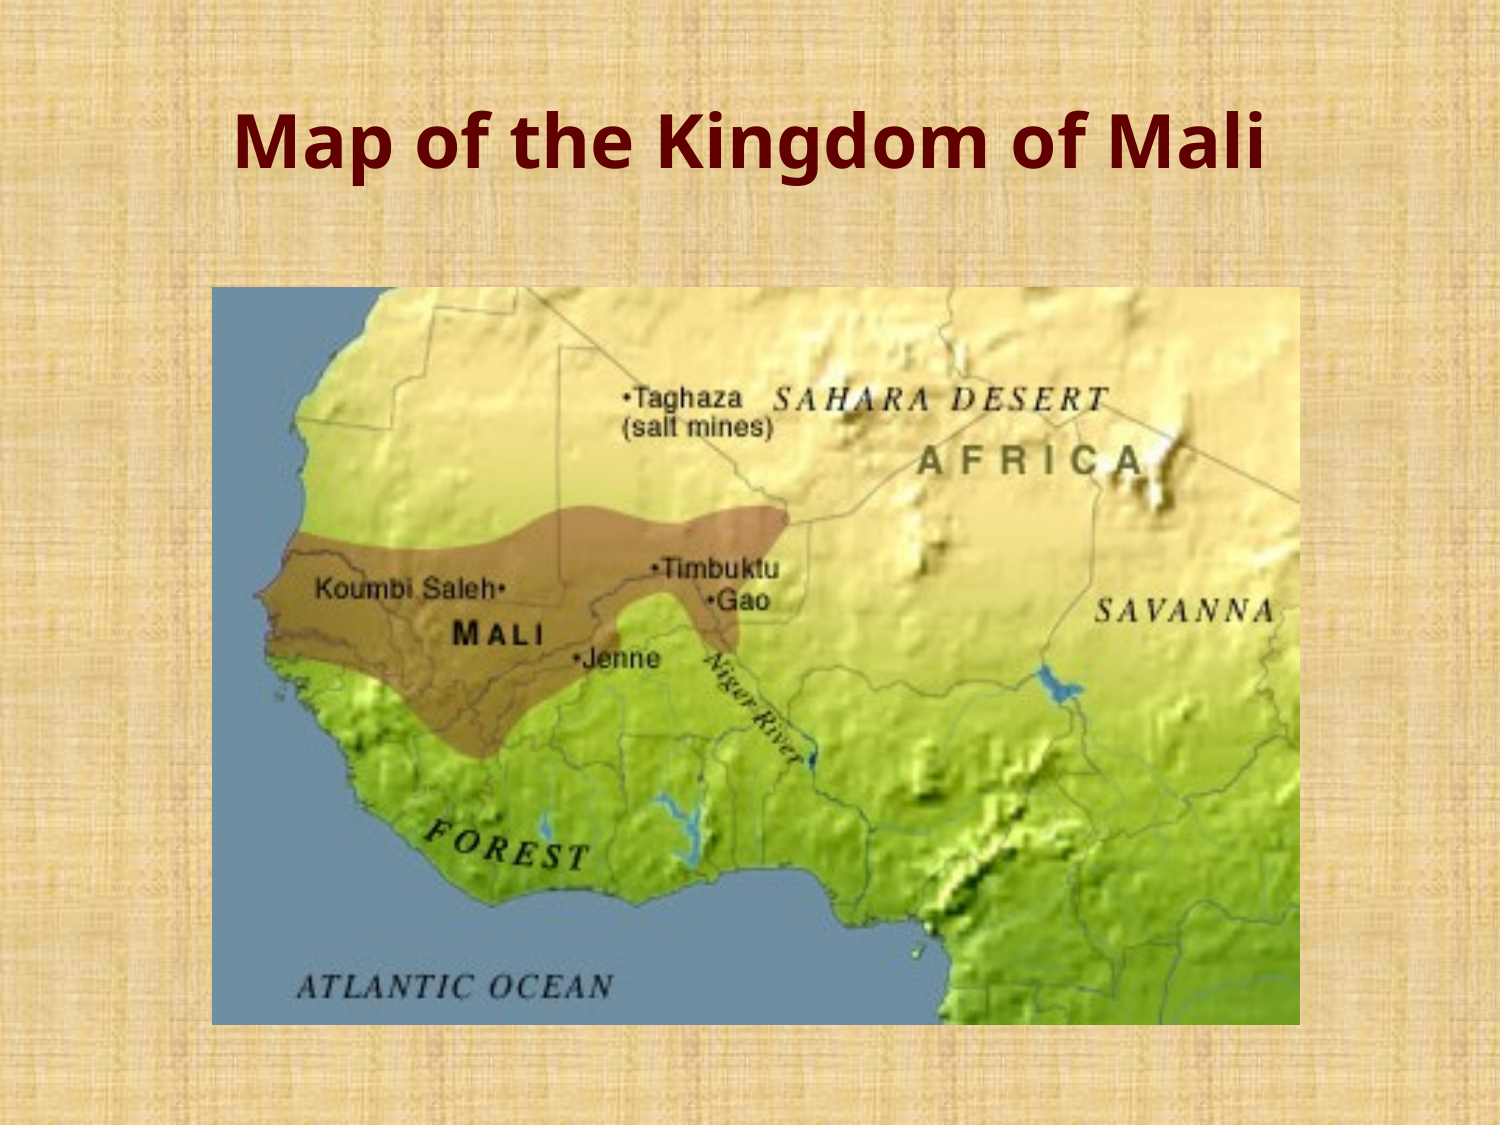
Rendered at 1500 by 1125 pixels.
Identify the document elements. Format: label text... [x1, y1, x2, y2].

picture [0, 0, 1500, 1125]
title Map of the Kingdom of Mali [75, 45, 1425, 233]
